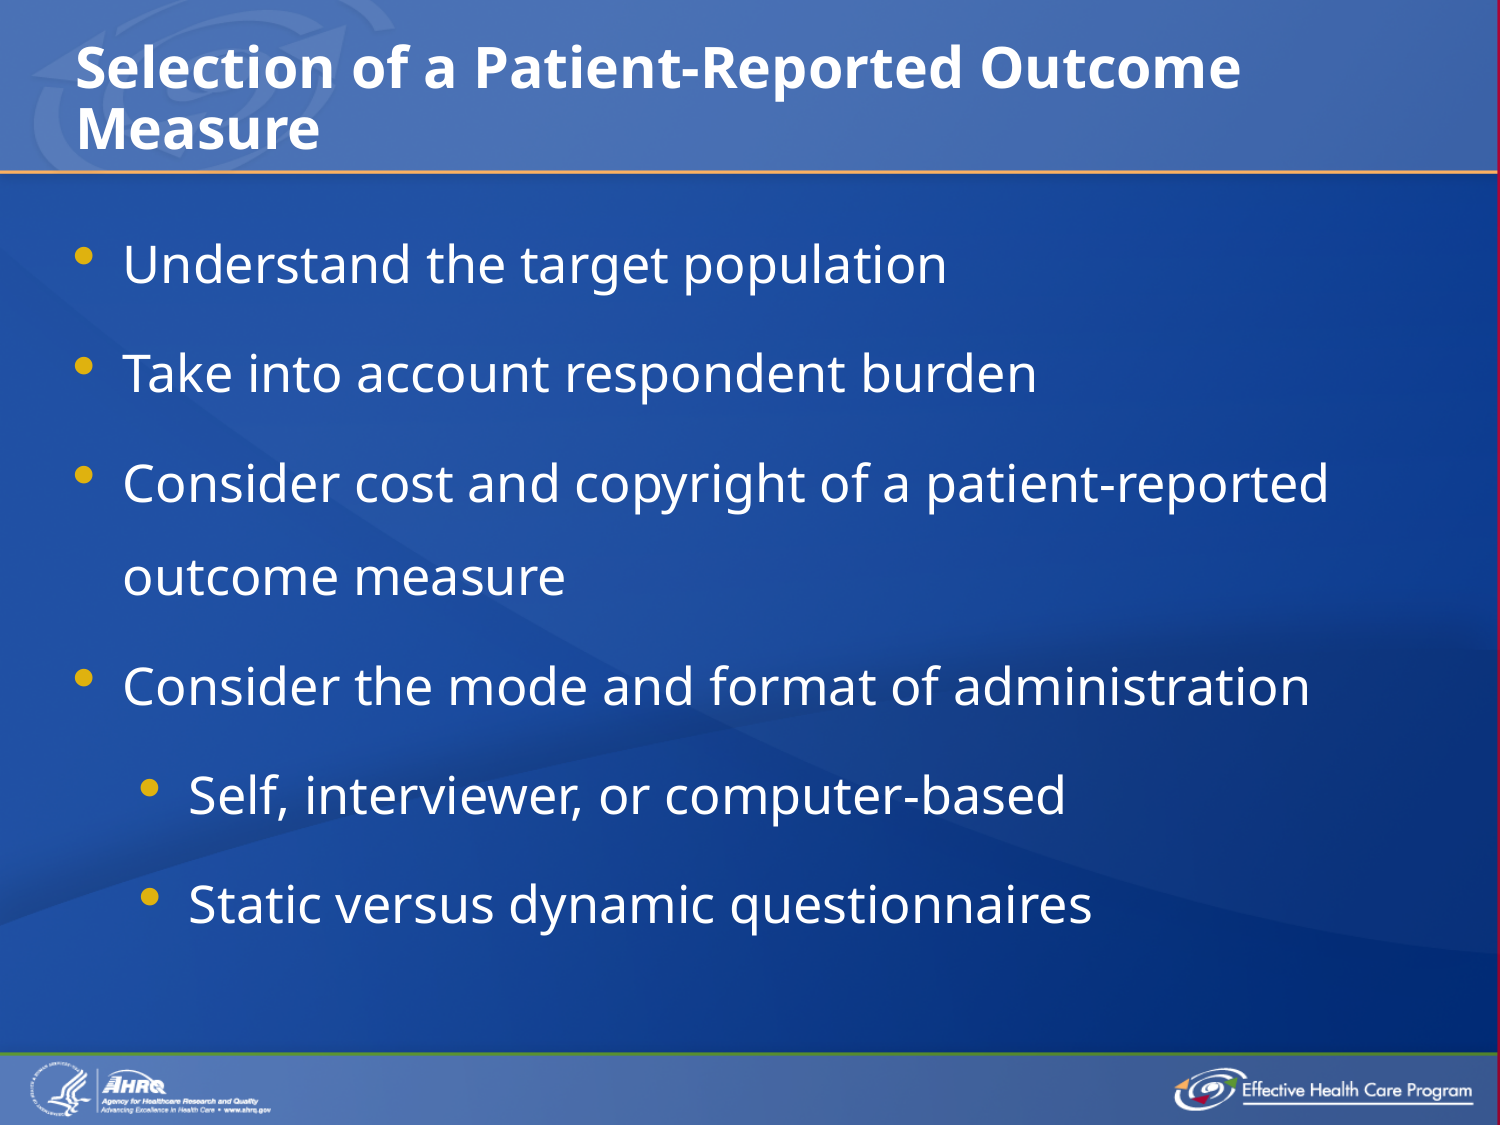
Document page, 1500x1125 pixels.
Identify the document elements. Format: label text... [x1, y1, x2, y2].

list Understand the target population Take into account respondent burden Consider cost and copyright of a patient-reported outcome measure Consider the mode and format of administration Self, interviewer, or computer-based Static versus dynamic questionnaires [75, 200, 1425, 992]
picture [0, 0, 1500, 1125]
title Selection of a Patient-Reported Outcome Measure [75, 21, 1425, 163]
